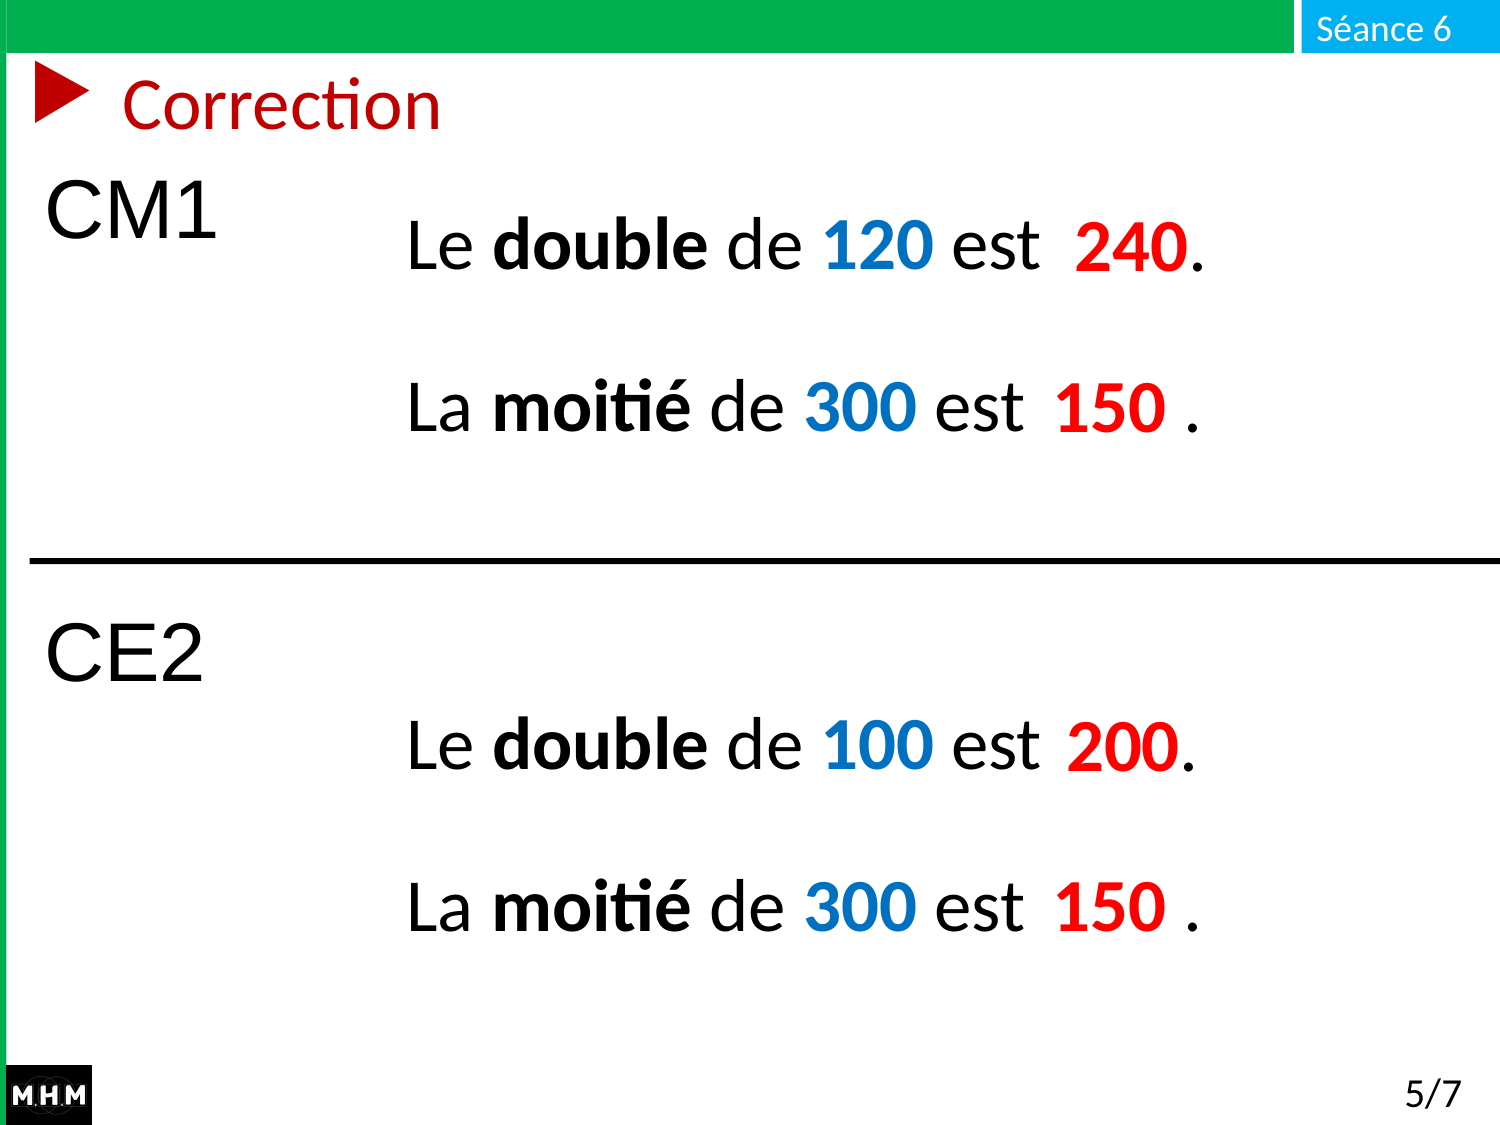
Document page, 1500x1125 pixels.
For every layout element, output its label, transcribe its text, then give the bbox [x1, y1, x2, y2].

text_box 240. [1049, 194, 1232, 301]
text_box CE2 [29, 590, 1004, 699]
text_box 150 . [1023, 854, 1232, 961]
text_box Le double de 120 est … La moitié de 300 est … [391, 180, 1128, 473]
text_box 200. [1049, 694, 1216, 800]
text_box 5/7 [1389, 1064, 1500, 1125]
text_box Le double de 100 est … La moitié de 300 est … [391, 679, 1128, 972]
title Correction [13, 58, 1397, 154]
text_box 150 . [1023, 355, 1232, 461]
text_box CM1 [29, 147, 1004, 256]
picture [6, 1065, 92, 1125]
